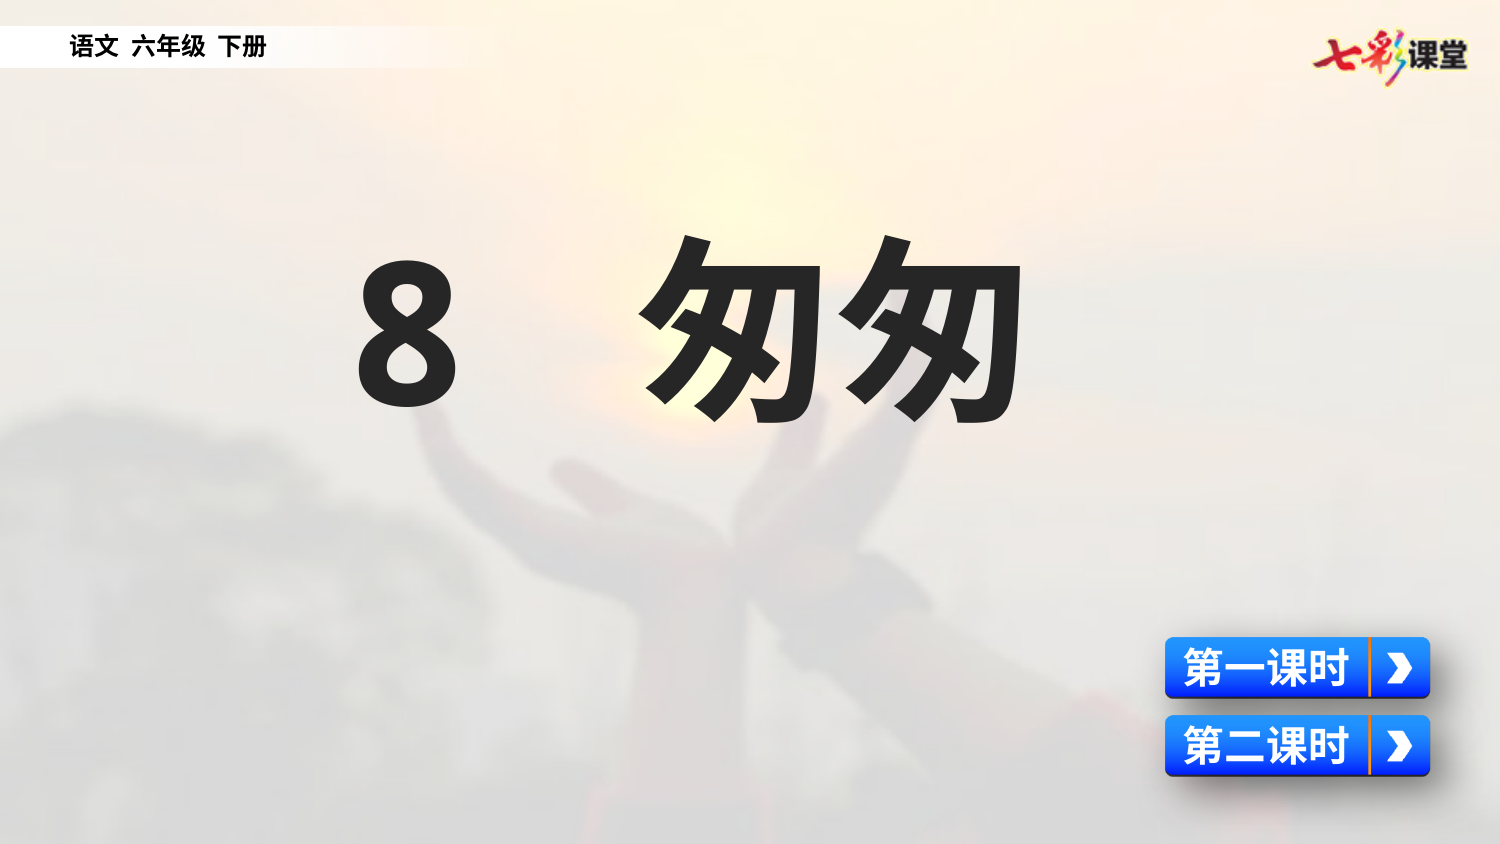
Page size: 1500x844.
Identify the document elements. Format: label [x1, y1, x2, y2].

text_box [1163, 634, 1431, 701]
text_box [0, 23, 526, 70]
text_box [1163, 712, 1431, 779]
picture [0, 0, 1500, 844]
